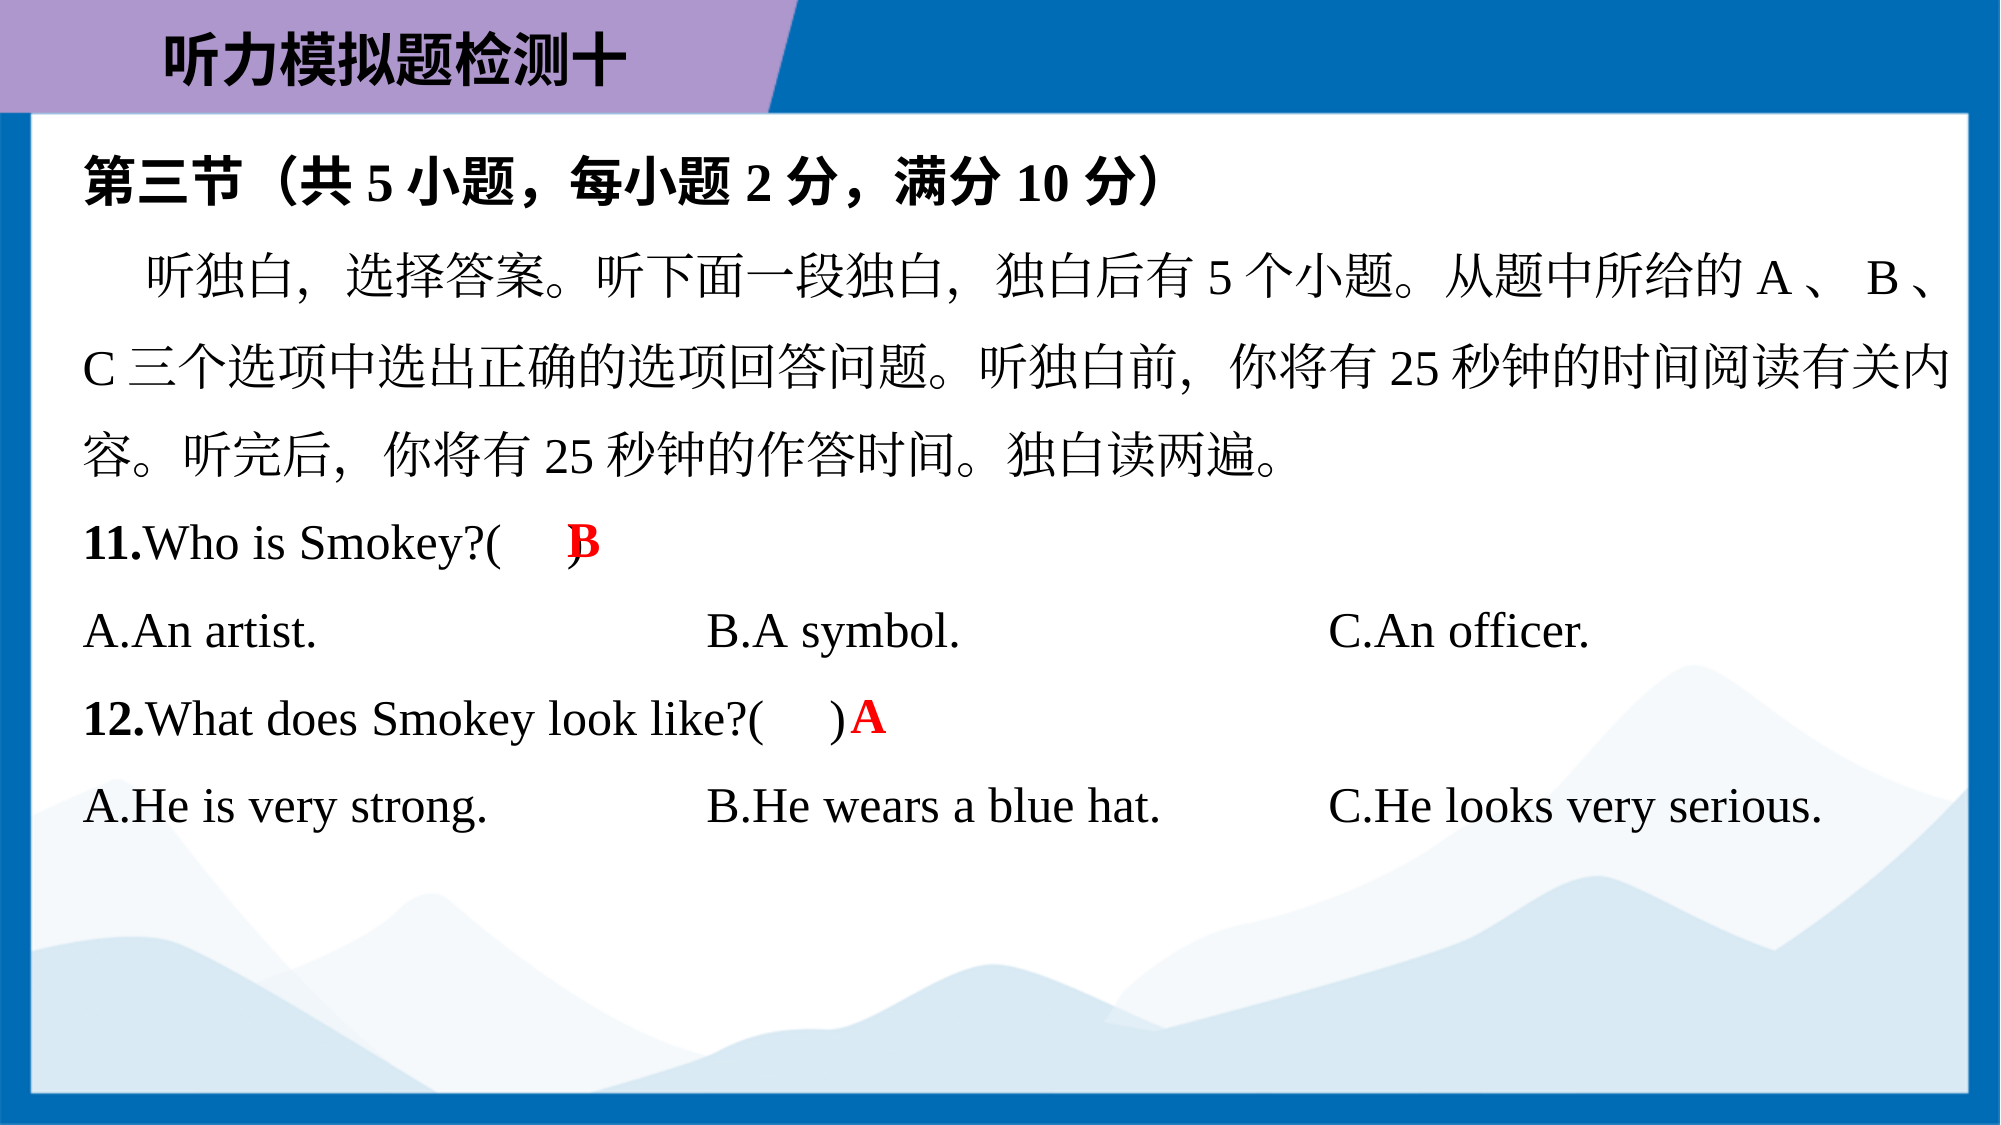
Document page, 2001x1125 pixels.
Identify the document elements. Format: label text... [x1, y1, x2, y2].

text_box 11.Who is Smokey?( ) [82, 482, 1917, 560]
text_box 听独白，选择答案。听下面一段独白，独白后有5个小题。从题中所给的A、B、 C三个选项中选出正确的选项回答问题。听独白前，你将有25秒钟的时间阅读有关内 容。听完后，你将有25秒钟的作答时间。独白读两遍。 [82, 212, 1917, 474]
picture [0, 0, 2000, 1125]
text_box A.He is very strong. B.He wears a blue hat. C.He looks very serious. [82, 745, 1917, 823]
text_box 12.What does Smokey look like?( ) [82, 657, 1917, 736]
text_box A.An artist. B.A symbol. C.An officer. [82, 569, 1917, 648]
text_box 第三节（共5小题，每小题2分，满分10分） [82, 146, 1917, 212]
text_box A [832, 655, 905, 735]
text_box B [548, 480, 619, 559]
